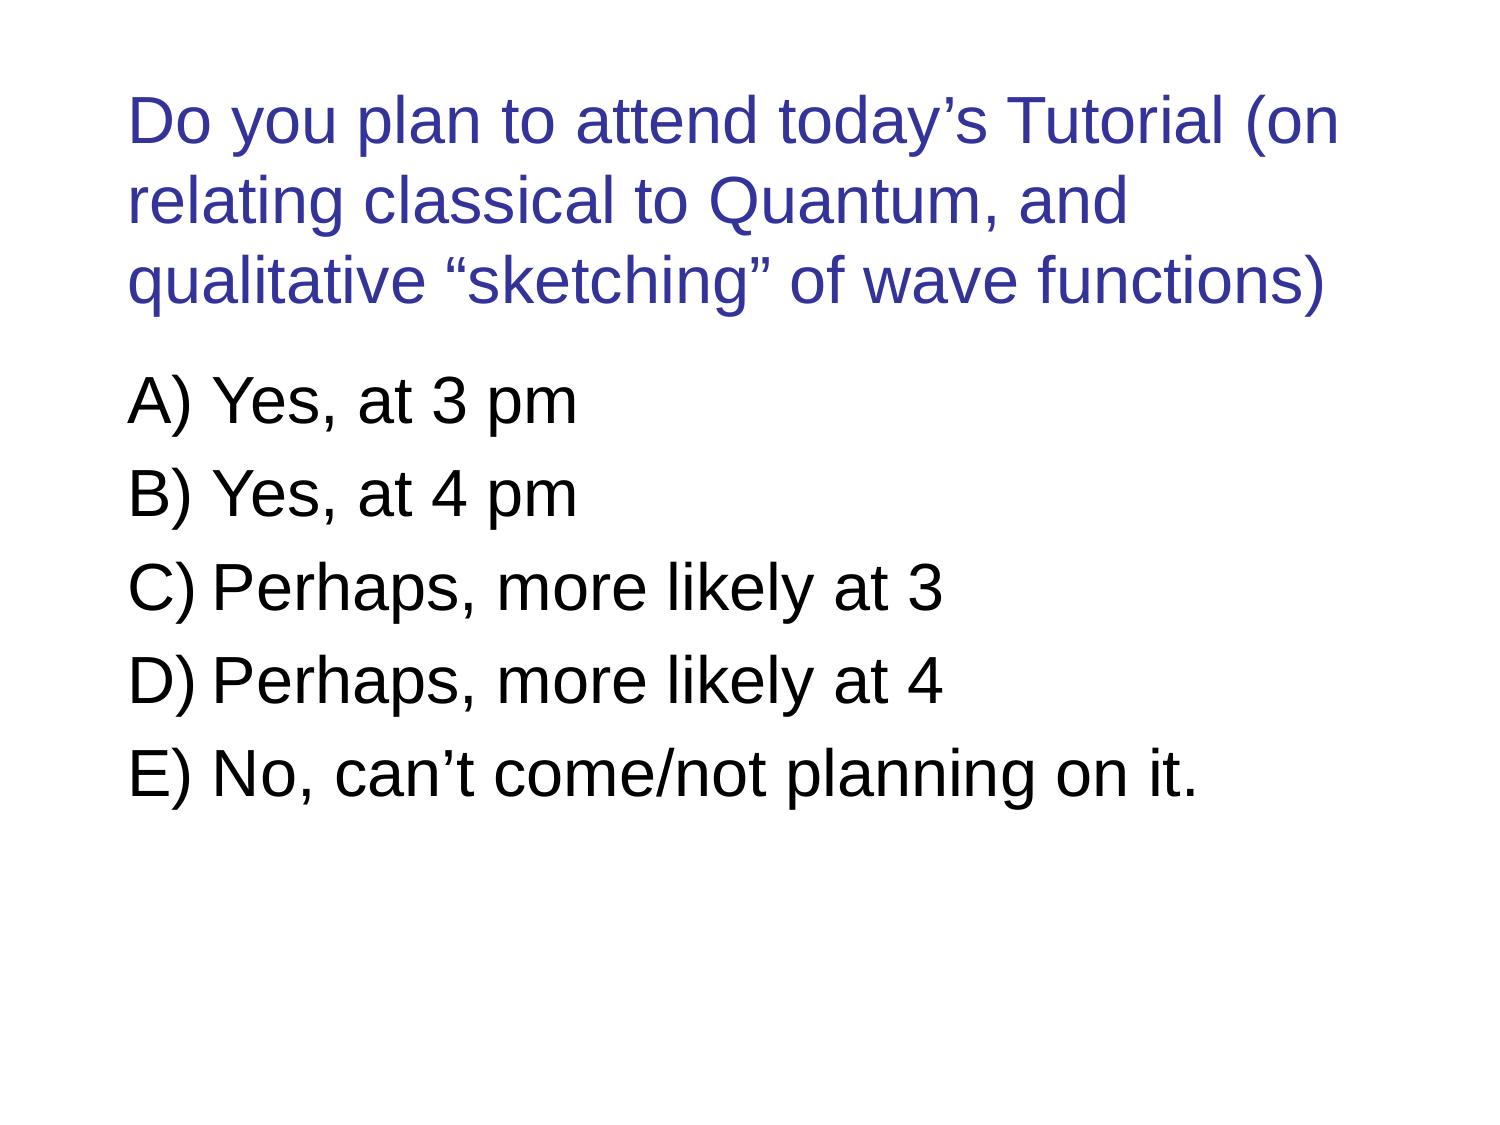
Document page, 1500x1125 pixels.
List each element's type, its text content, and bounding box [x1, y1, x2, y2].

list Yes, at 3 pm Yes, at 4 pm Perhaps, more likely at 3 Perhaps, more likely at 4 No, can’t come/not planning on it. [112, 349, 1388, 1091]
title Do you plan to attend today’s Tutorial (on relating classical to Quantum, and qualitative “sketching” of wave functions) [112, 72, 1388, 321]
